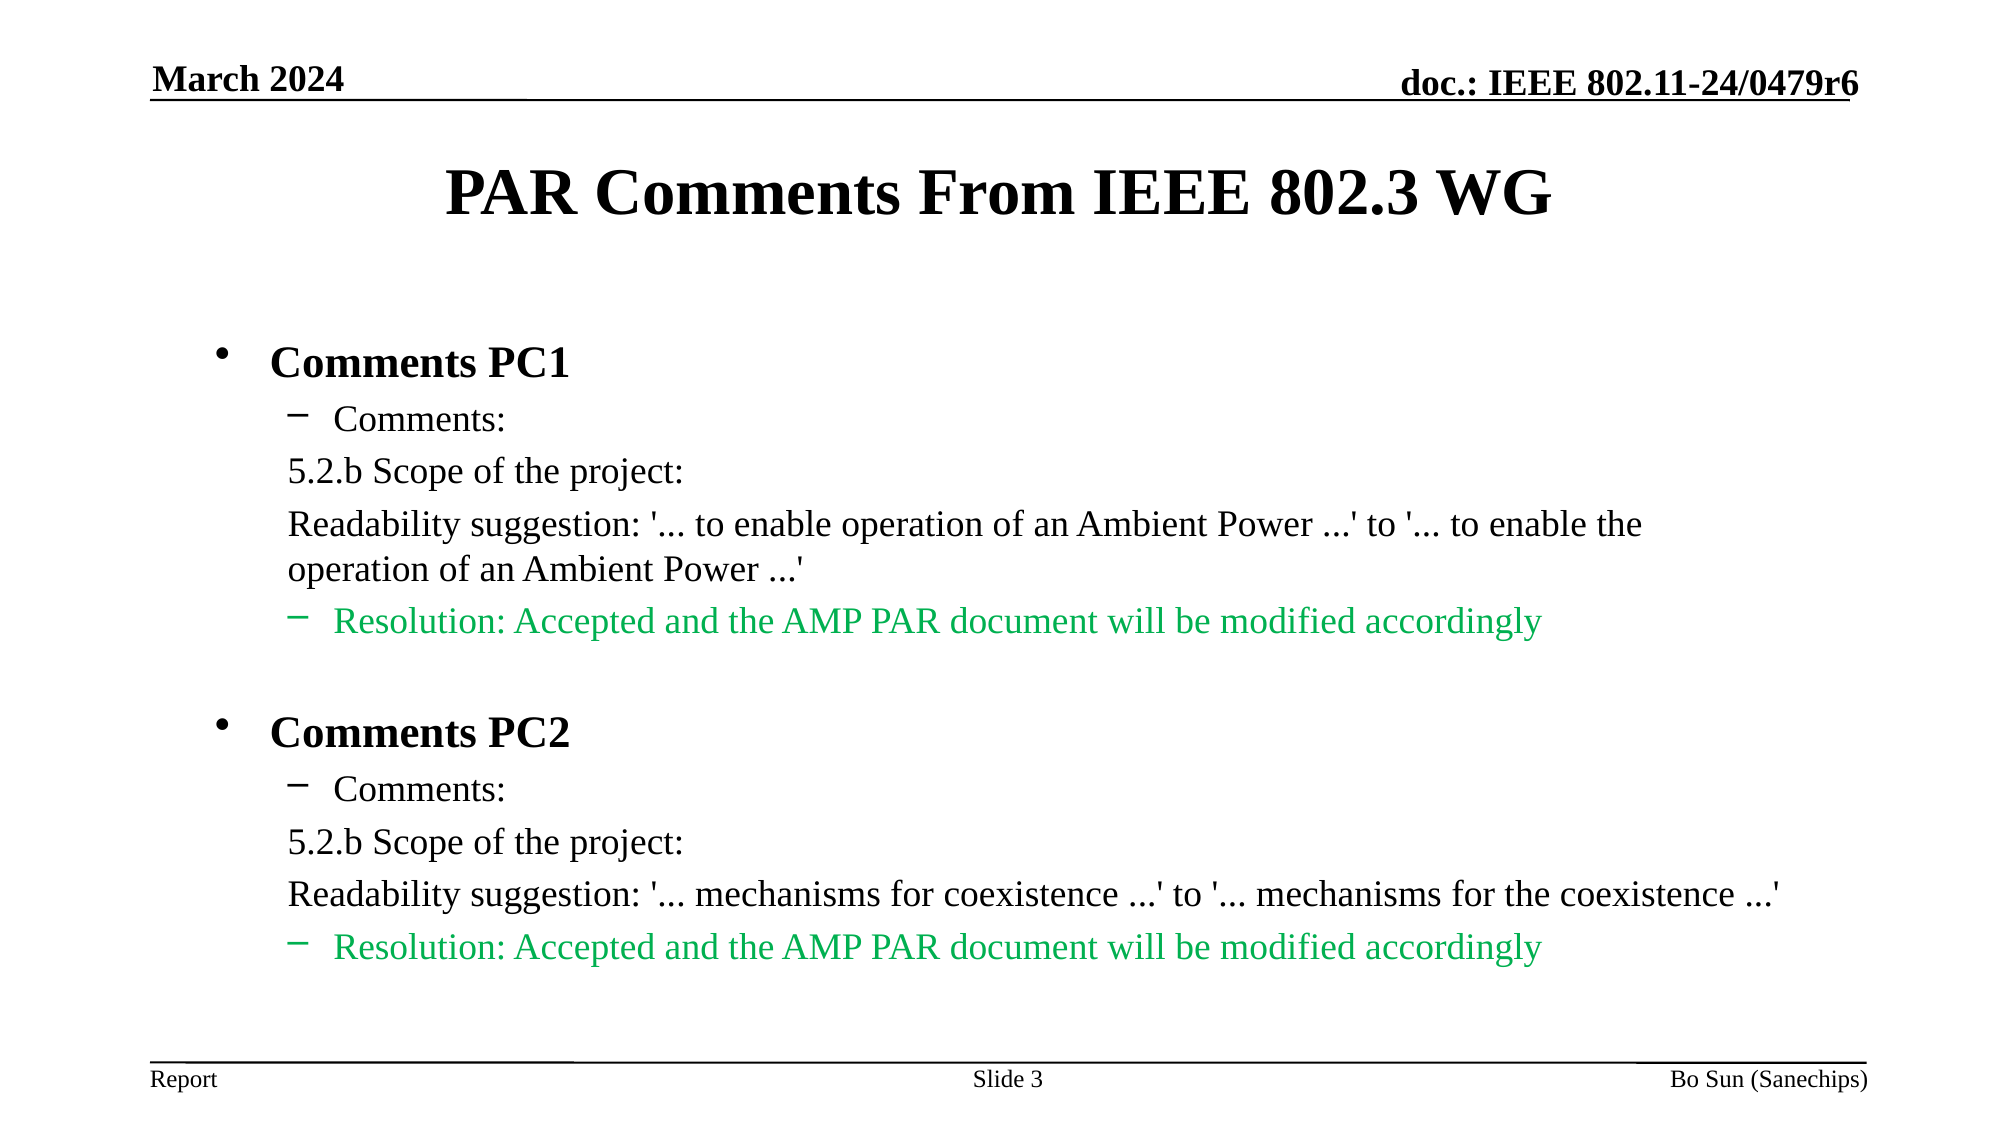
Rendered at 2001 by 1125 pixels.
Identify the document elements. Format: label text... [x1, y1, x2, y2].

text_box PAR Comments From IEEE 802.3 WG [200, 100, 1800, 276]
footer Bo Sun (Sanechips) [1171, 1061, 1869, 1093]
slide_number Slide 3 [949, 1061, 1067, 1123]
text_box Comments PC1 Comments: 5.2.b Scope of the project: Readability suggestion: '... to enable operation of an Ambient Power ...' to '... to enable the operation of an Ambient Power ...' Resolution: Accepted and the AMP PAR document will be modified accordingly Comments PC2 Comments: 5.2.b Scope of the project: Readability suggestion: '... mechanisms for coexistence ...' to '... mechanisms for the coexistence ...' Resolution: Accepted and the AMP PAR document will be modified accordingly [200, 324, 1800, 1000]
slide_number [152, 54, 563, 100]
